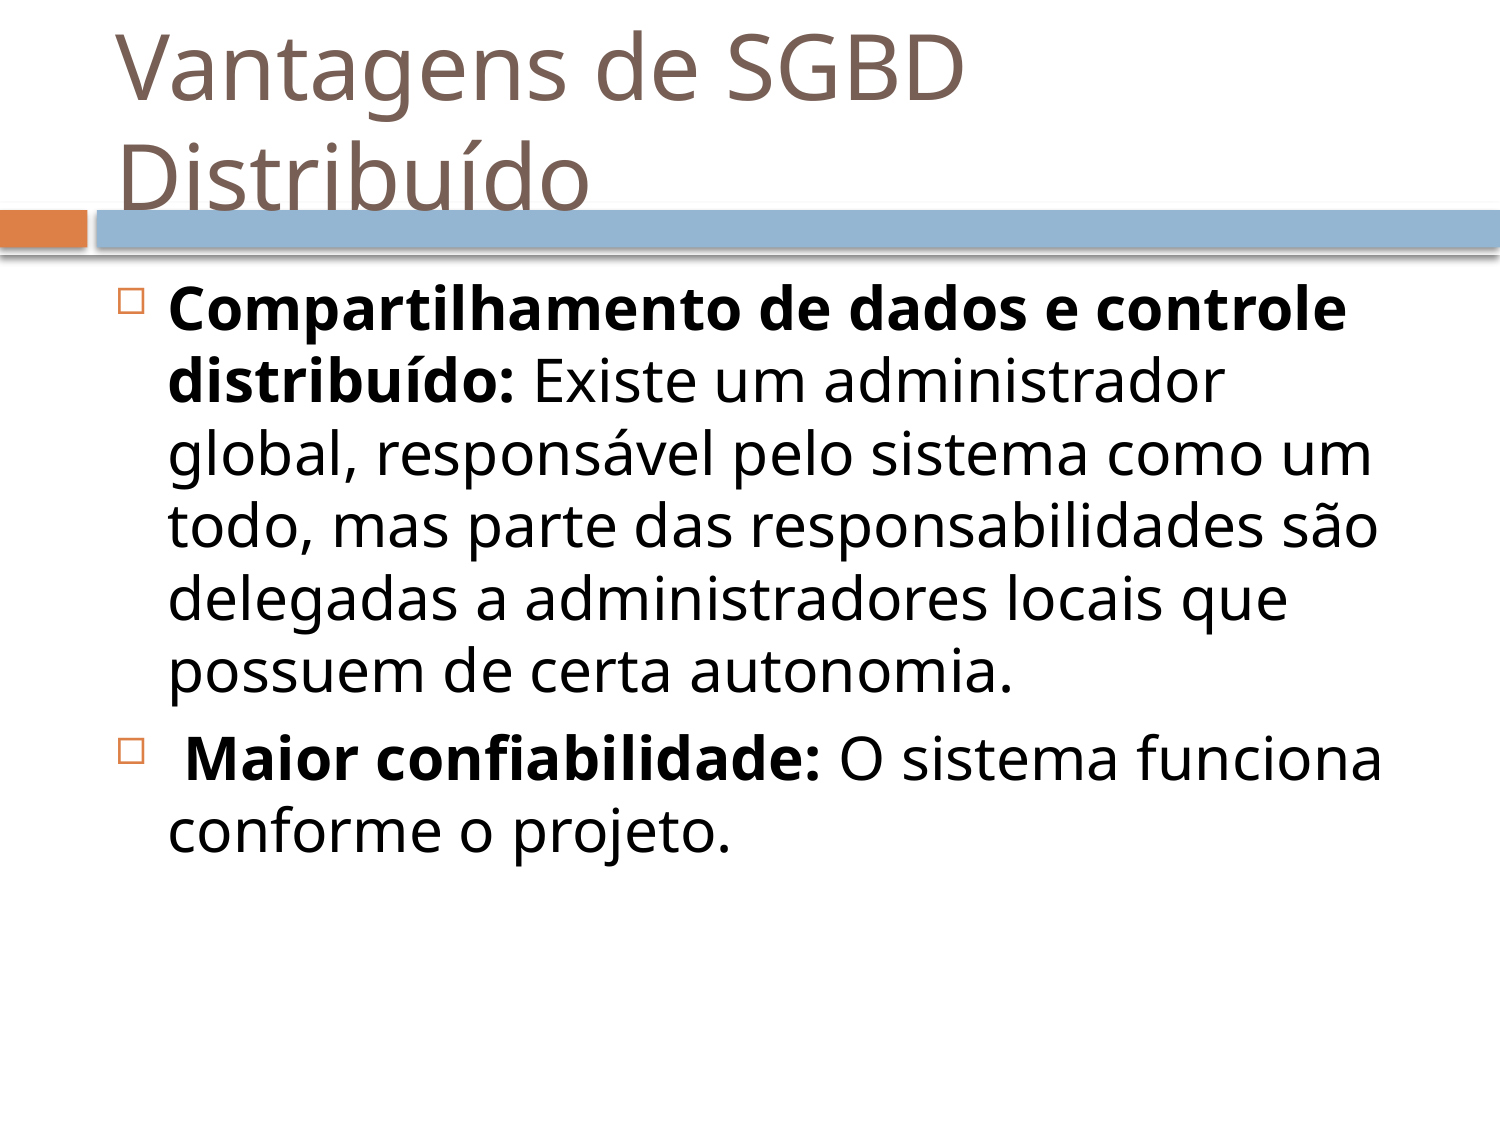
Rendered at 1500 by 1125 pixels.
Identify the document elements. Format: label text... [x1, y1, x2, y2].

list Compartilhamento de dados e controle distribuído: Existe um administrador global, responsável pelo sistema como um todo, mas parte das responsabilidades são delegadas a administradores locais que possuem de certa autonomia. Maior confiabilidade: O sistema funciona conforme o projeto. [100, 262, 1438, 1000]
title Vantagens de SGBD Distribuído [100, 37, 1438, 200]
